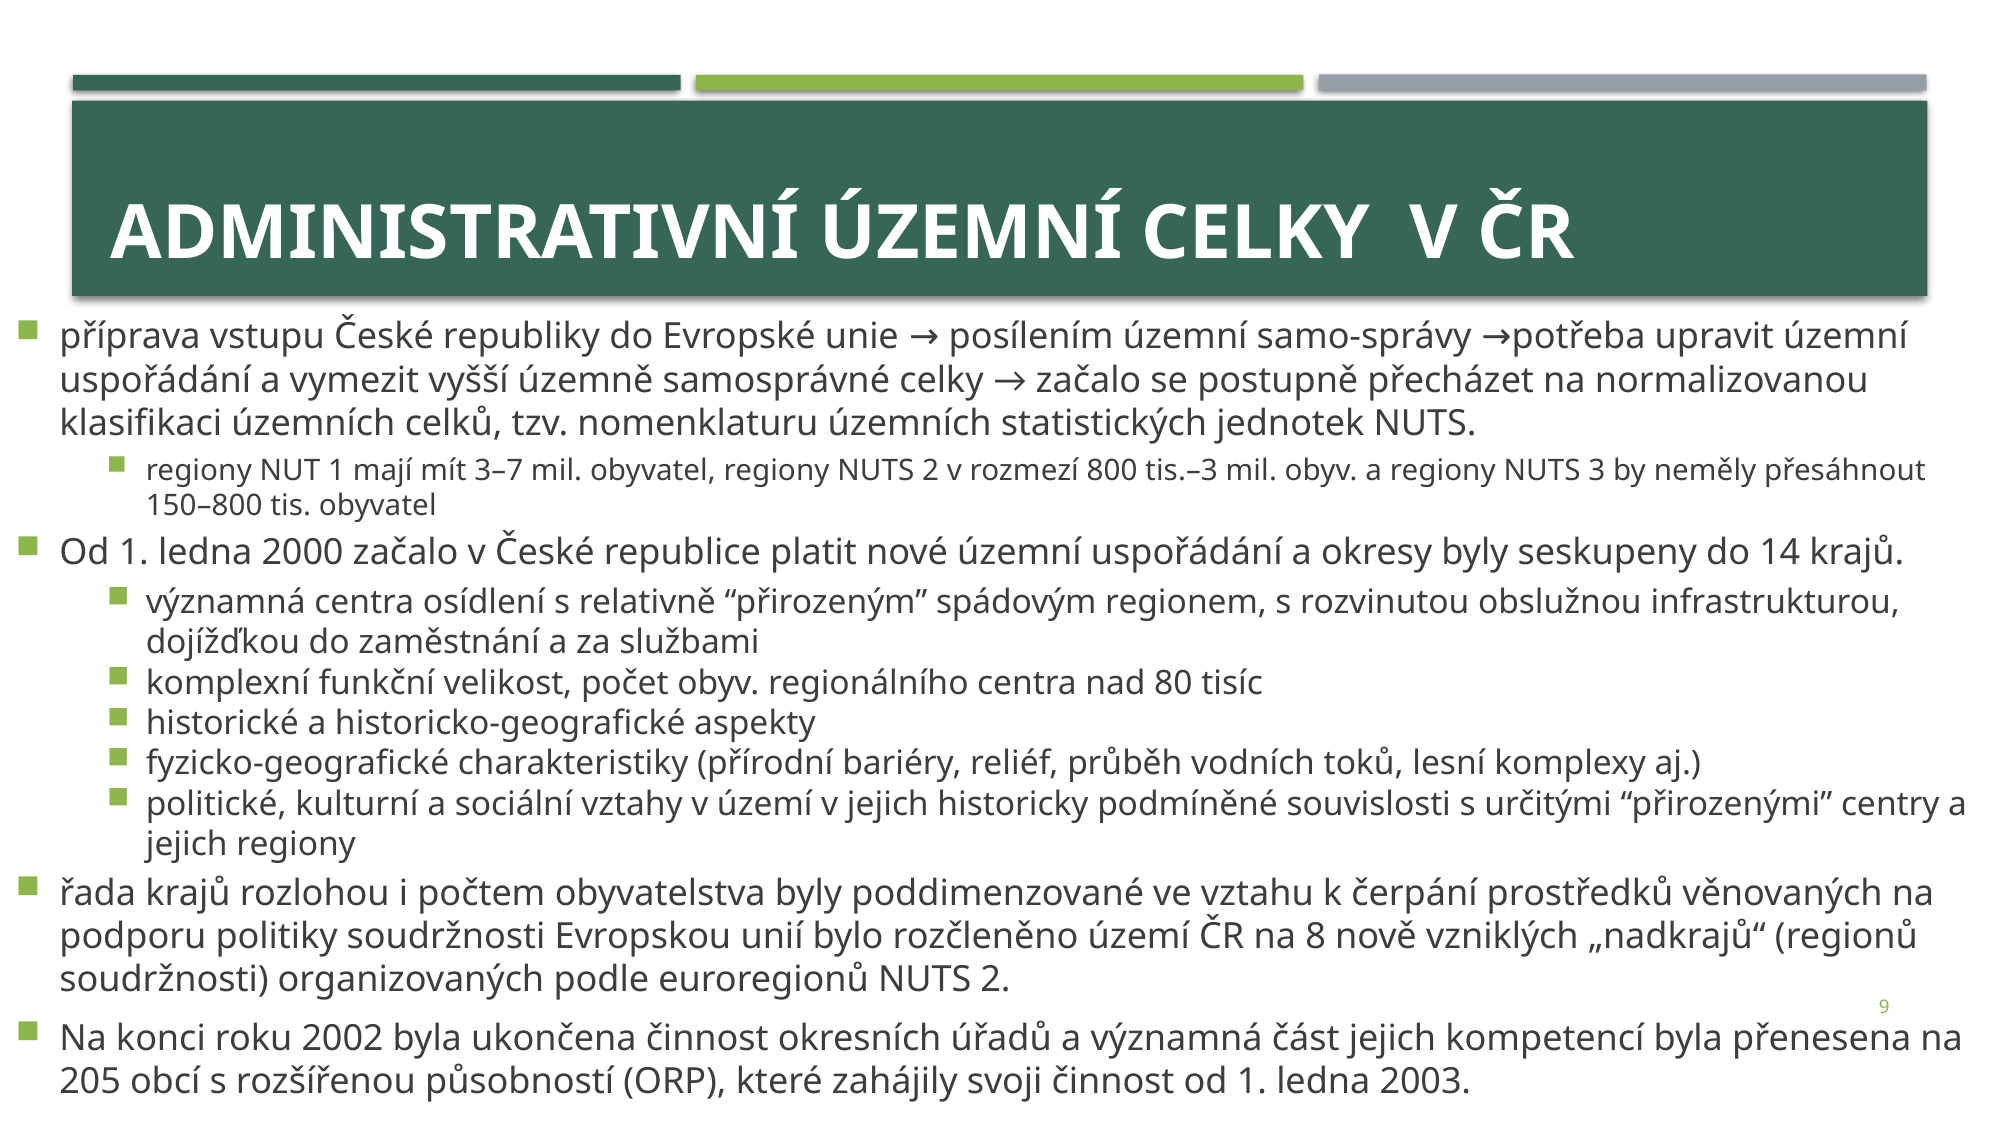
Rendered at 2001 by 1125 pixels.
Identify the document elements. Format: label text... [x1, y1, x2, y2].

list příprava vstupu České republiky do Evropské unie → posílením územní samo-správy →potřeba upravit územní uspořádání a vymezit vyšší územně samosprávné celky → začalo se postupně přecházet na normalizovanou klasifikaci územních celků, tzv. nomenklaturu územních statistických jednotek NUTS. regiony NUT 1 mají mít 3–7 mil. obyvatel, regiony NUTS 2 v rozmezí 800 tis.–3 mil. obyv. a regiony NUTS 3 by neměly přesáhnout 150–800 tis. obyvatel Od 1. ledna 2000 začalo v České republice platit nové územní uspořádání a okresy byly seskupeny do 14 krajů. významná centra osídlení s relativně “přirozeným” spádovým regionem, s rozvinutou obslužnou infrastrukturou, dojížďkou do zaměstnání a za službami komplexní funkční velikost, počet obyv. regionálního centra nad 80 tisíc historické a historicko-geografické aspekty fyzicko-geografické charakteristiky (přírodní bariéry, reliéf, průběh vodních toků, lesní komplexy aj.) politické, kulturní a sociální vztahy v území v jejich historicky podmíněné souvislosti s určitými “přirozenými” centry a jejich regiony řada krajů rozlohou i počtem obyvatelstva byly poddimenzované ve vztahu k čerpání prostředků věnovaných na podporu politiky soudržnosti Evropskou unií bylo rozčleněno území ČR na 8 nově vzniklých „nadkrajů“ (regionů soudržnosti) organizovaných podle euroregionů NUTS 2. Na konci roku 2002 byla ukončena činnost okresních úřadů a významná část jejich kompetencí byla přenesena na 205 obcí s rozšířenou působností (ORP), které zahájily svoji činnost od 1. ledna 2003. [0, 301, 2000, 1112]
slide_number 9 [1732, 977, 1905, 1037]
title Administrativní územní celky v ČR [95, 115, 1905, 282]
